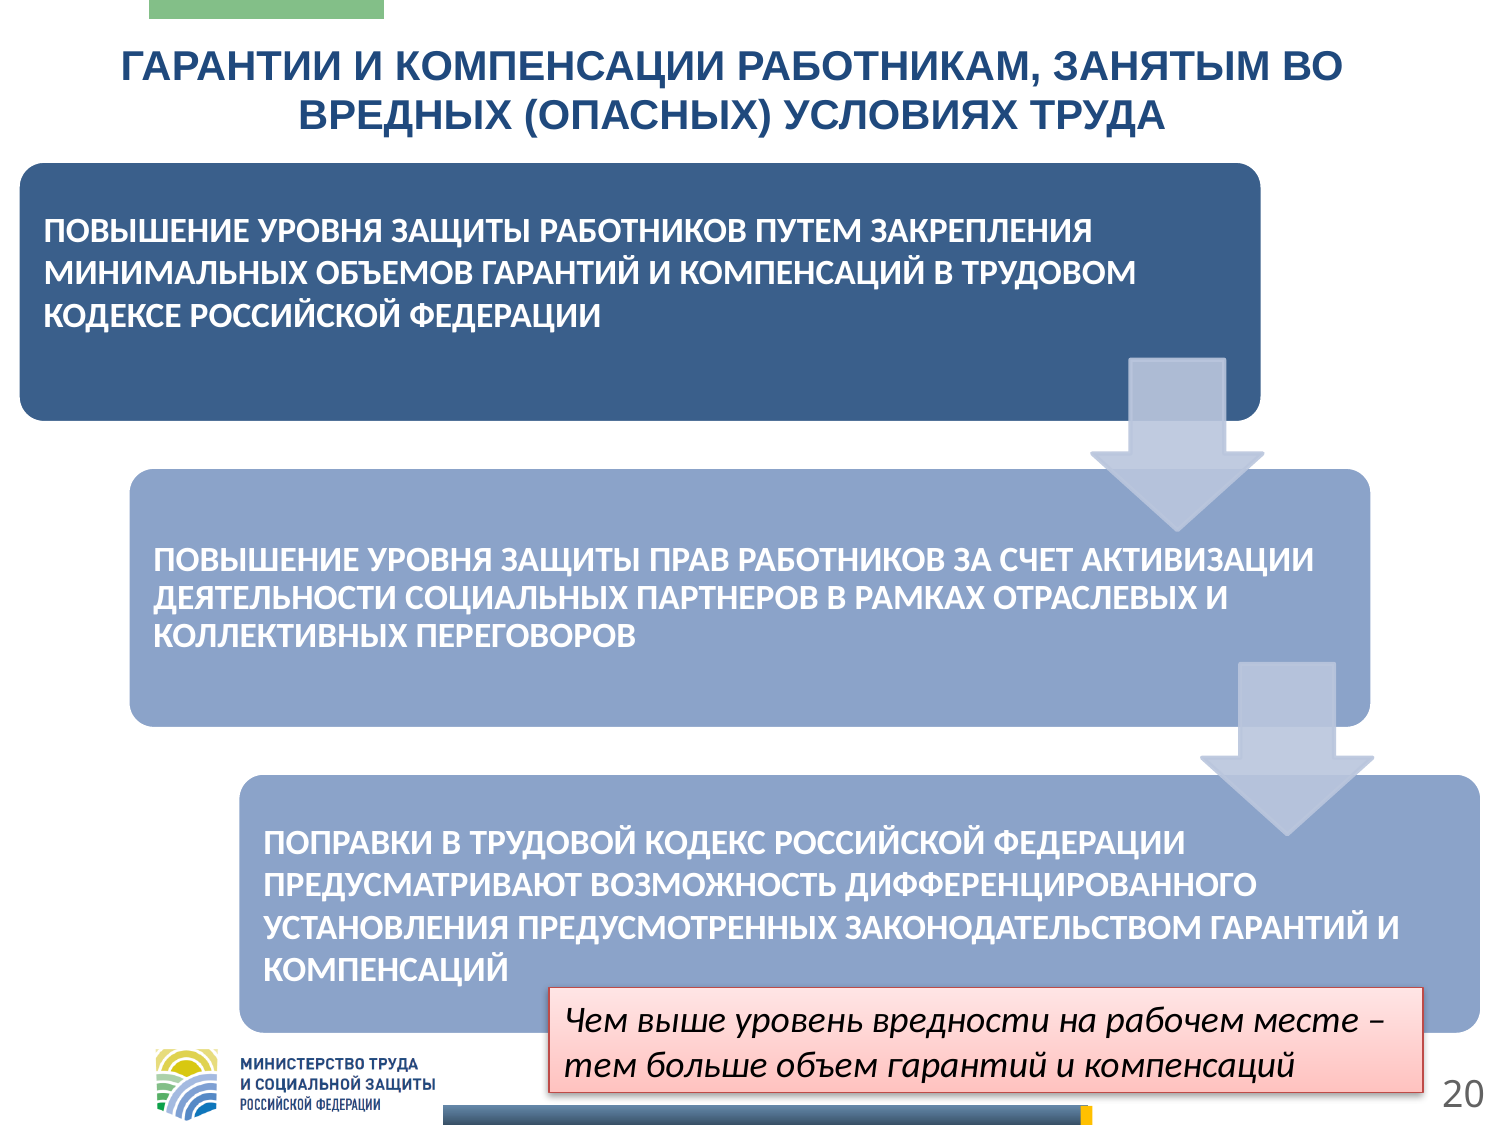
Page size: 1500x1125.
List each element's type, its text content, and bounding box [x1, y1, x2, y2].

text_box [17, 160, 1483, 1036]
text_box [1079, 1104, 1094, 1125]
picture [147, 1043, 444, 1125]
text_box ГАРАНТИИ И КОМПЕНСАЦИИ РАБОТНИКАМ, ЗАНЯТЫМ ВО ВРЕДНЫХ (ОПАСНЫХ) УСЛОВИЯХ ТРУДА [53, 30, 1412, 146]
text_box [448, 1105, 1079, 1125]
picture [149, 0, 385, 19]
slide_number 20 [1415, 1065, 1500, 1125]
text_box Чем выше уровень вредности на рабочем месте – тем больше объем гарантий и компенсаций [548, 1045, 1424, 1093]
